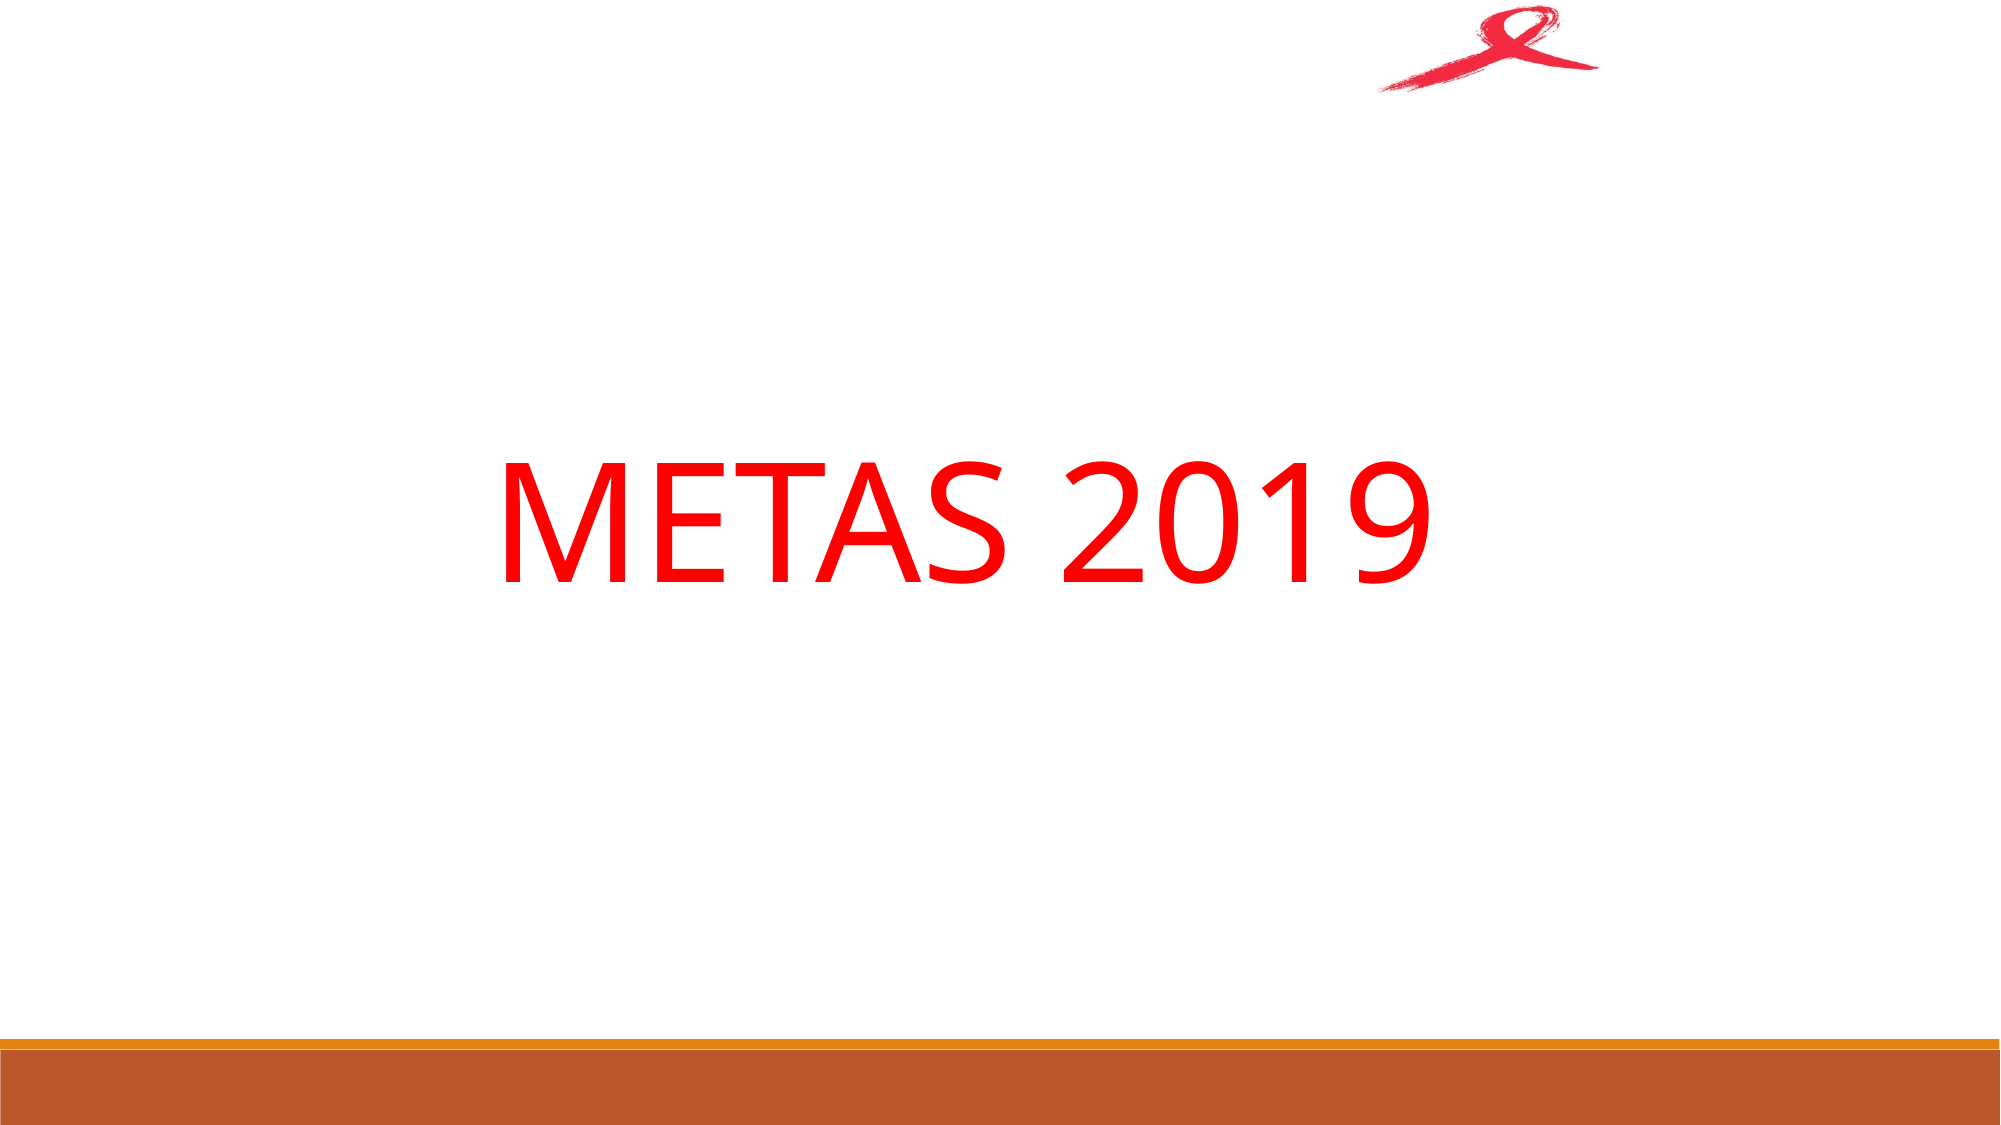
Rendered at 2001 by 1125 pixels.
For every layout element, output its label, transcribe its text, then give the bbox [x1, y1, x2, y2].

text_box METAS 2019 [350, 208, 1579, 623]
picture [1343, 0, 1640, 115]
